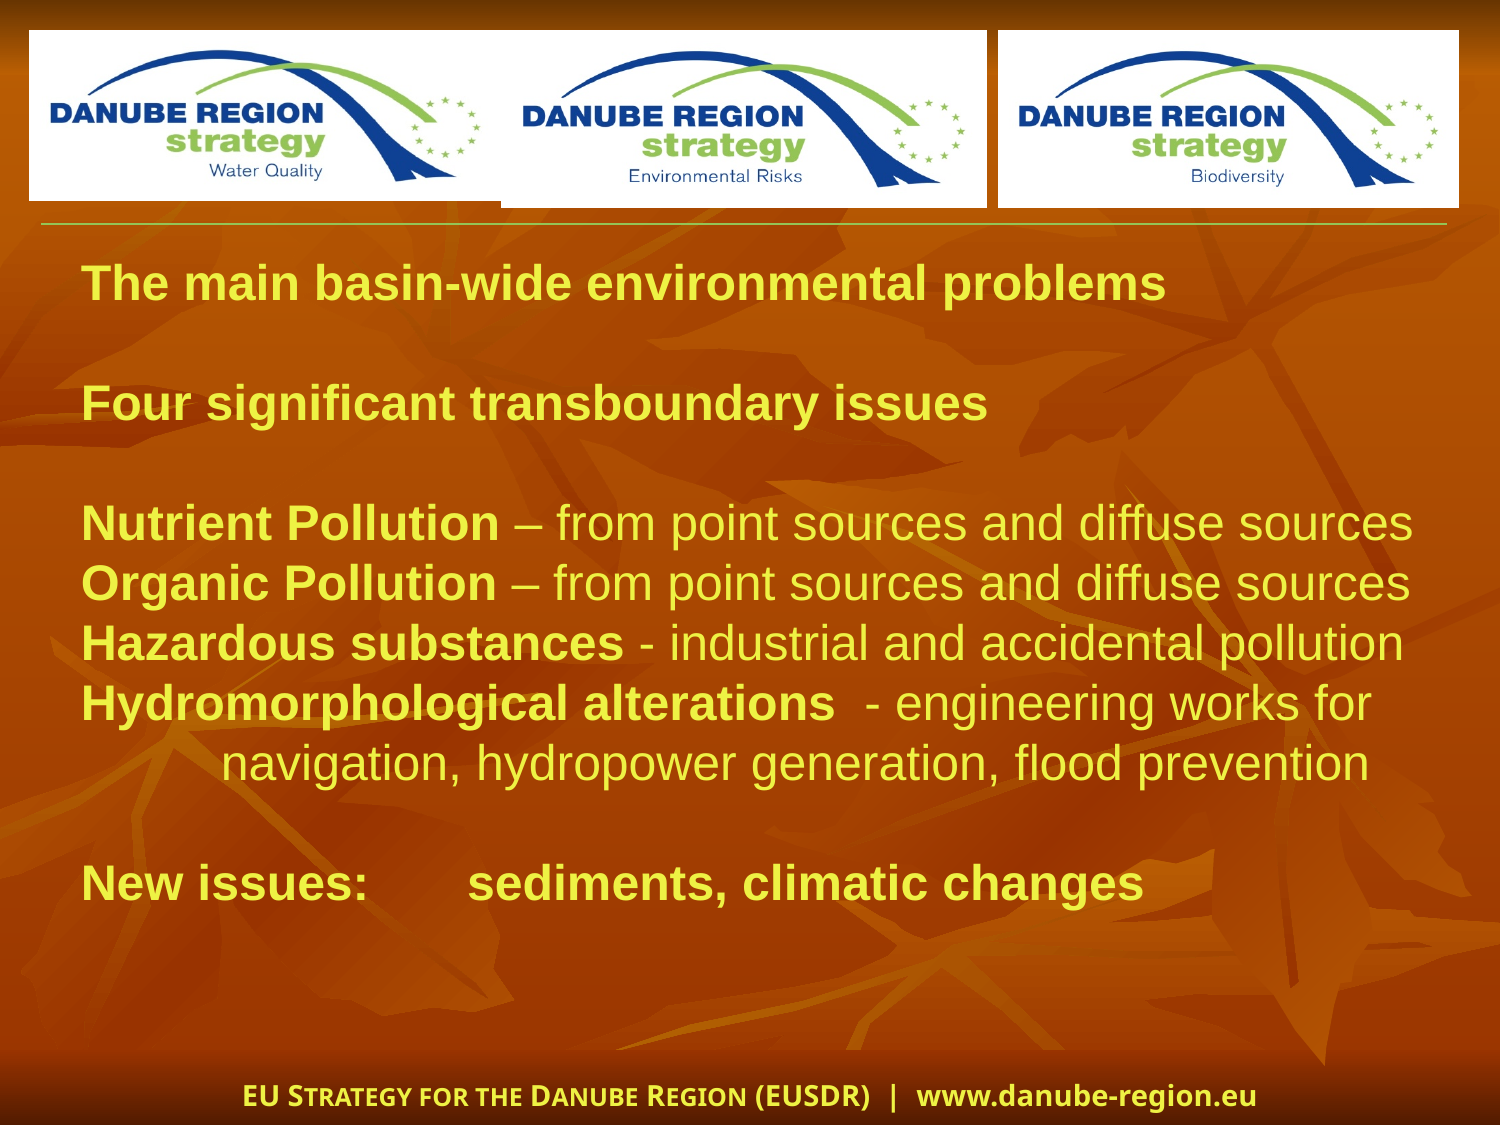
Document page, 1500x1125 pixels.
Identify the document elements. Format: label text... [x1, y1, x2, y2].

text_box EU STRATEGY FOR THE DANUBE REGION (EUSDR) | www.danube-region.eu [0, 1070, 1500, 1120]
list [92, 252, 1444, 988]
text_box The main basin-wide environmental problems Four significant transboundary issues Nutrient Pollution – from point sources and diffuse sources Organic Pollution – from point sources and diffuse sources Hazardous substances - industrial and accidental pollution Hydromorphological alterations - engineering works for navigation, hydropower generation, flood prevention New issues: sediments, climatic changes [66, 243, 1434, 964]
picture [29, 30, 987, 209]
picture [997, 30, 1460, 209]
